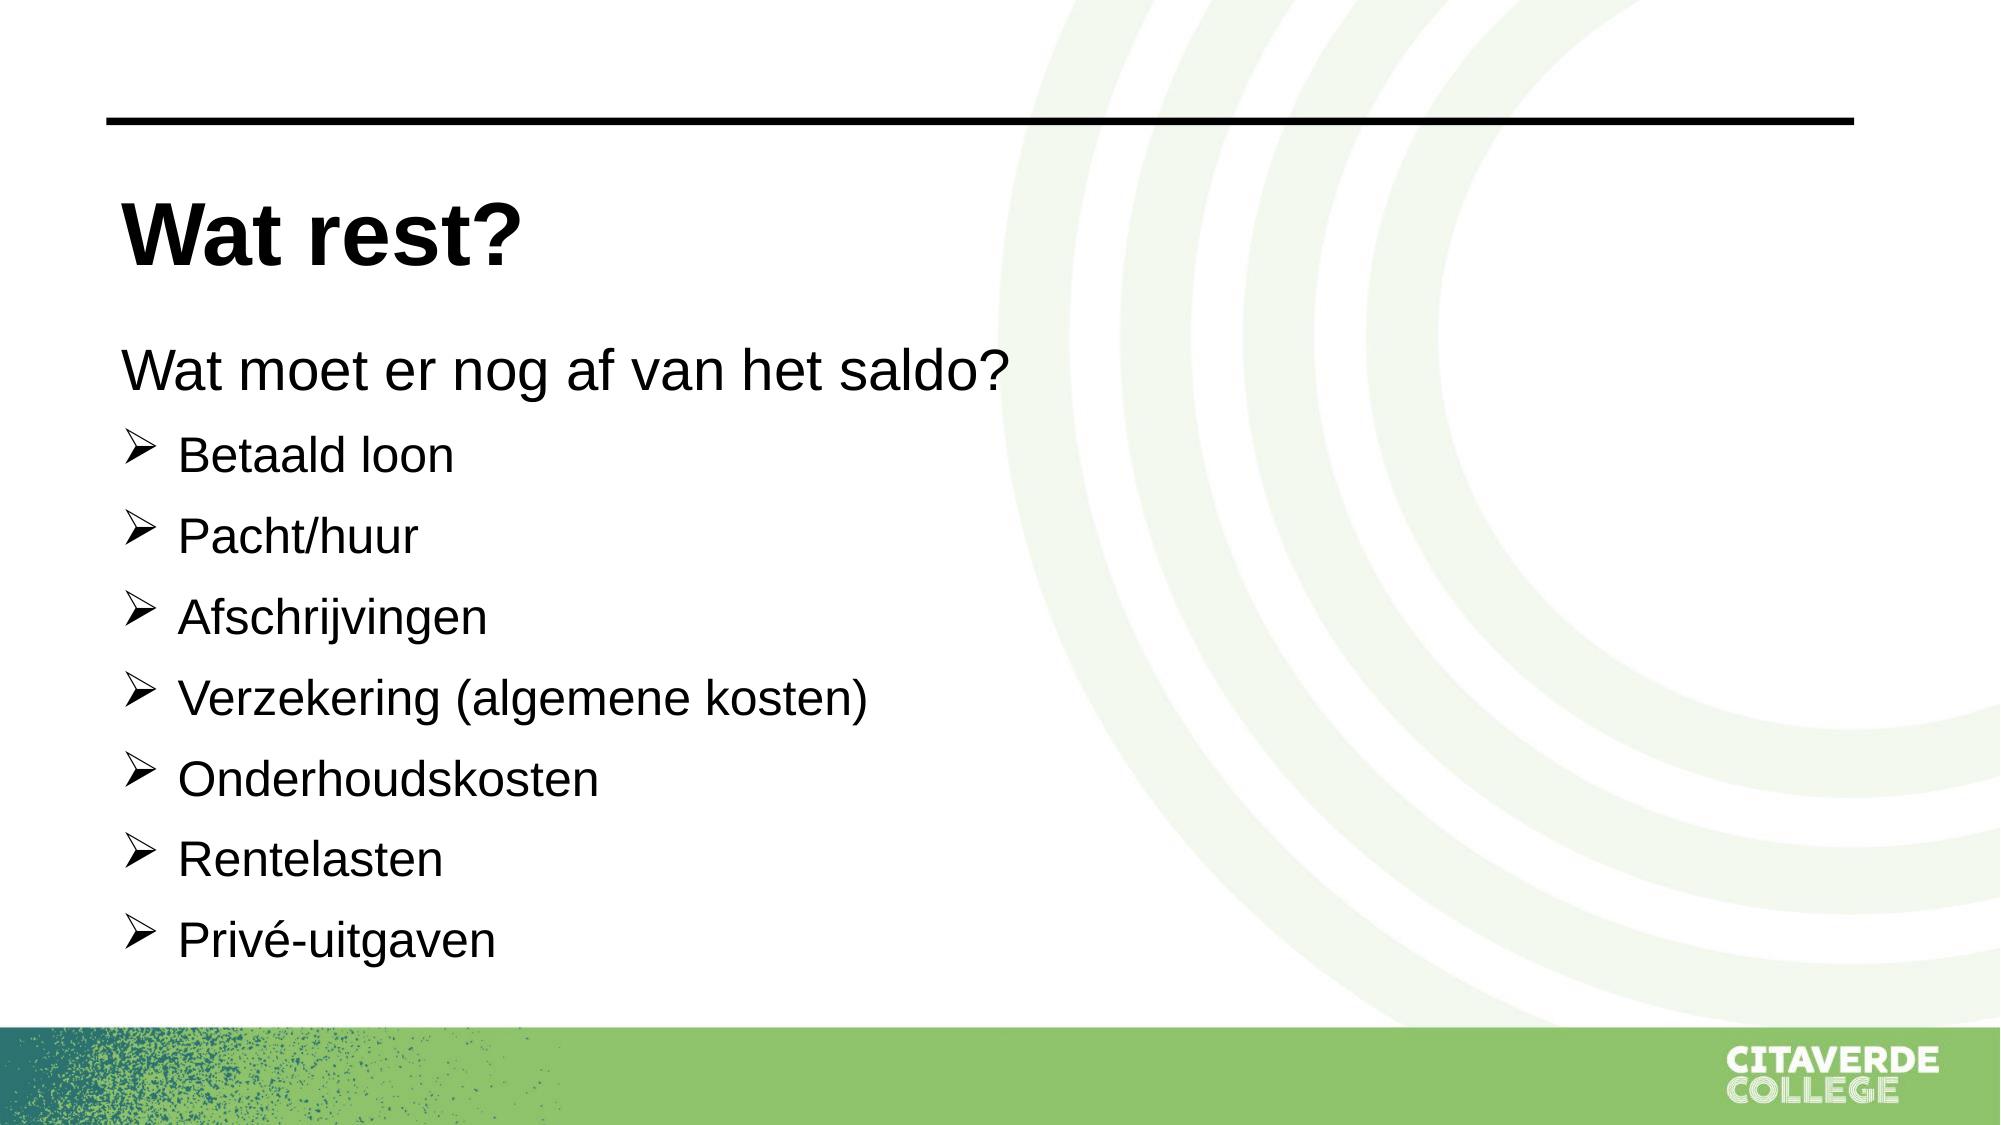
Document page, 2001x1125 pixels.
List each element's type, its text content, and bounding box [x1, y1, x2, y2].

picture [0, 0, 2001, 1125]
title Wat rest? [106, 117, 1855, 366]
list Wat moet er nog af van het saldo? Betaald loon Pacht/huur Afschrijvingen Verzekering (algemene kosten) Onderhoudskosten Rentelasten Privé-uitgaven [106, 366, 1855, 1016]
